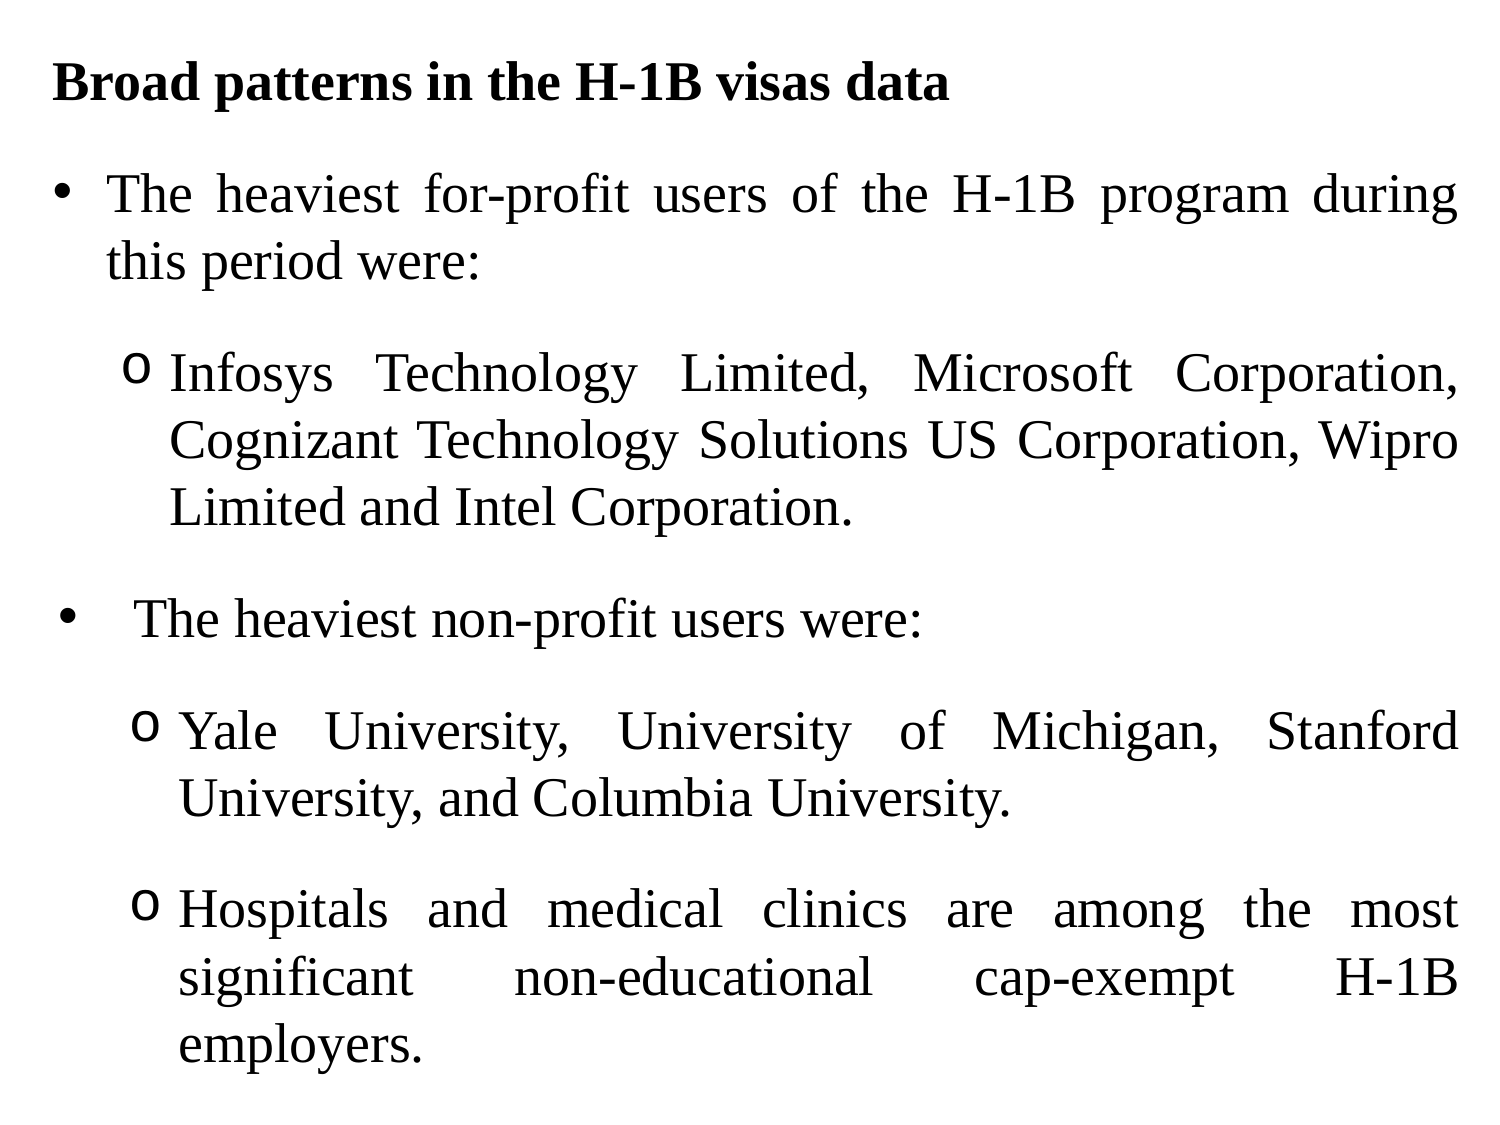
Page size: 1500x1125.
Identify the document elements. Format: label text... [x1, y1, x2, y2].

list Broad patterns in the H-1B visas data The heaviest for-profit users of the H-1B program during this period were: Infosys Technology Limited, Microsoft Corporation, Cognizant Technology Solutions US Corporation, Wipro Limited and Intel Corporation. The heaviest non-profit users were: Yale University, University of Michigan, Stanford University, and Columbia University. Hospitals and medical clinics are among the most significant non-educational cap-exempt H-1B employers. [37, 37, 1475, 1088]
